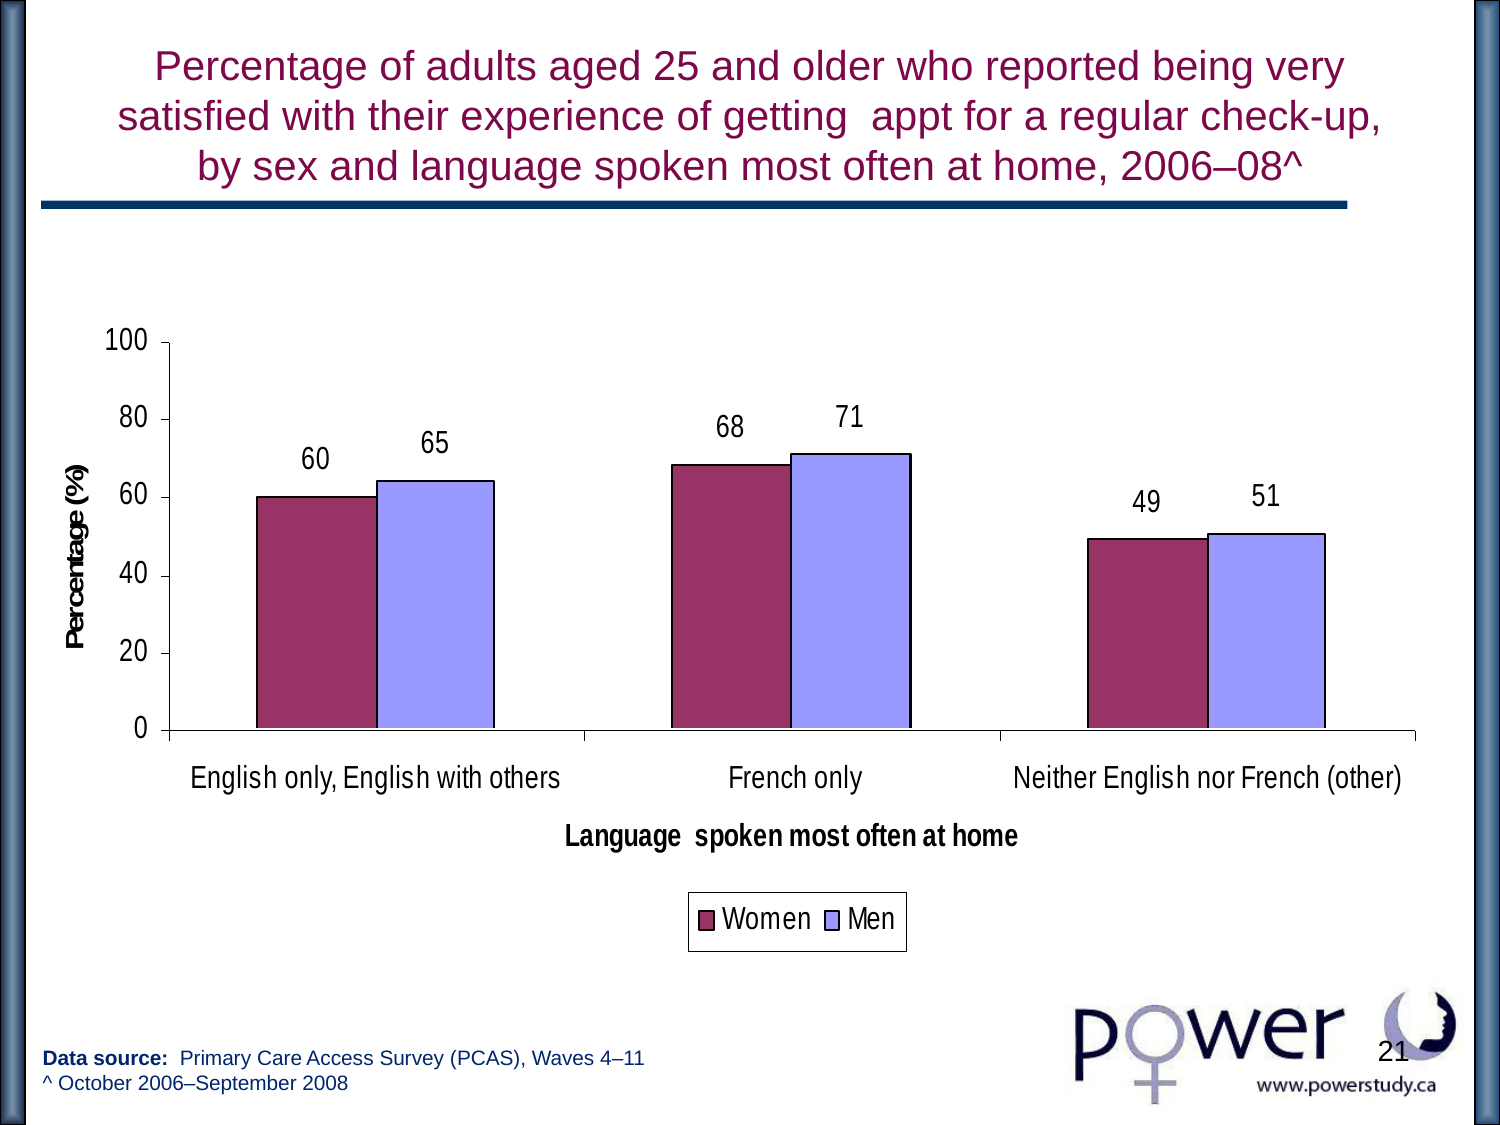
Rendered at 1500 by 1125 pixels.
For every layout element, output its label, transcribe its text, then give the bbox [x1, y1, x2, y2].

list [24, 299, 1470, 976]
text_box Data source: Primary Care Access Survey (PCAS), Waves 4–11 ^ October 2006–September 2008 [27, 1037, 1162, 1103]
slide_number 21 [1074, 1024, 1426, 1103]
picture [1064, 979, 1466, 1111]
title Percentage of adults aged 25 and older who reported being very satisfied with their experience of getting appt for a regular check-up, by sex and language spoken most often at home, 2006–08^ [74, 44, 1426, 233]
